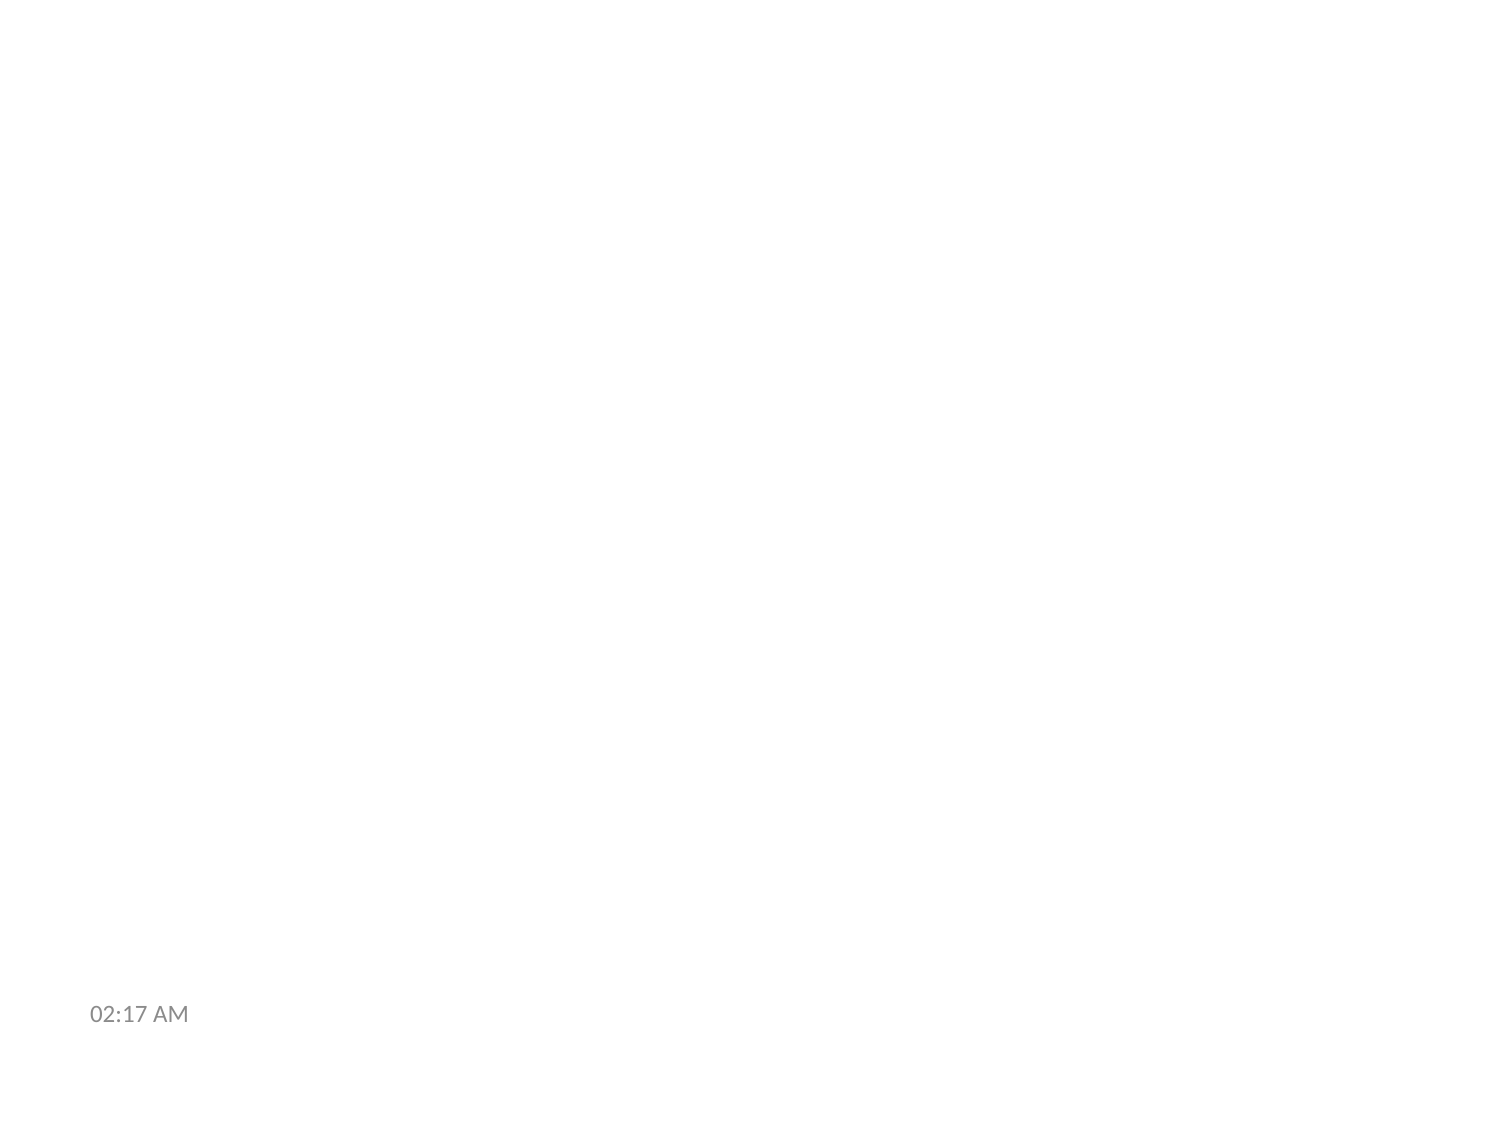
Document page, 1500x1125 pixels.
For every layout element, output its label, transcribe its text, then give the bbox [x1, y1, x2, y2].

text_box 3:35 PM [75, 982, 425, 1043]
